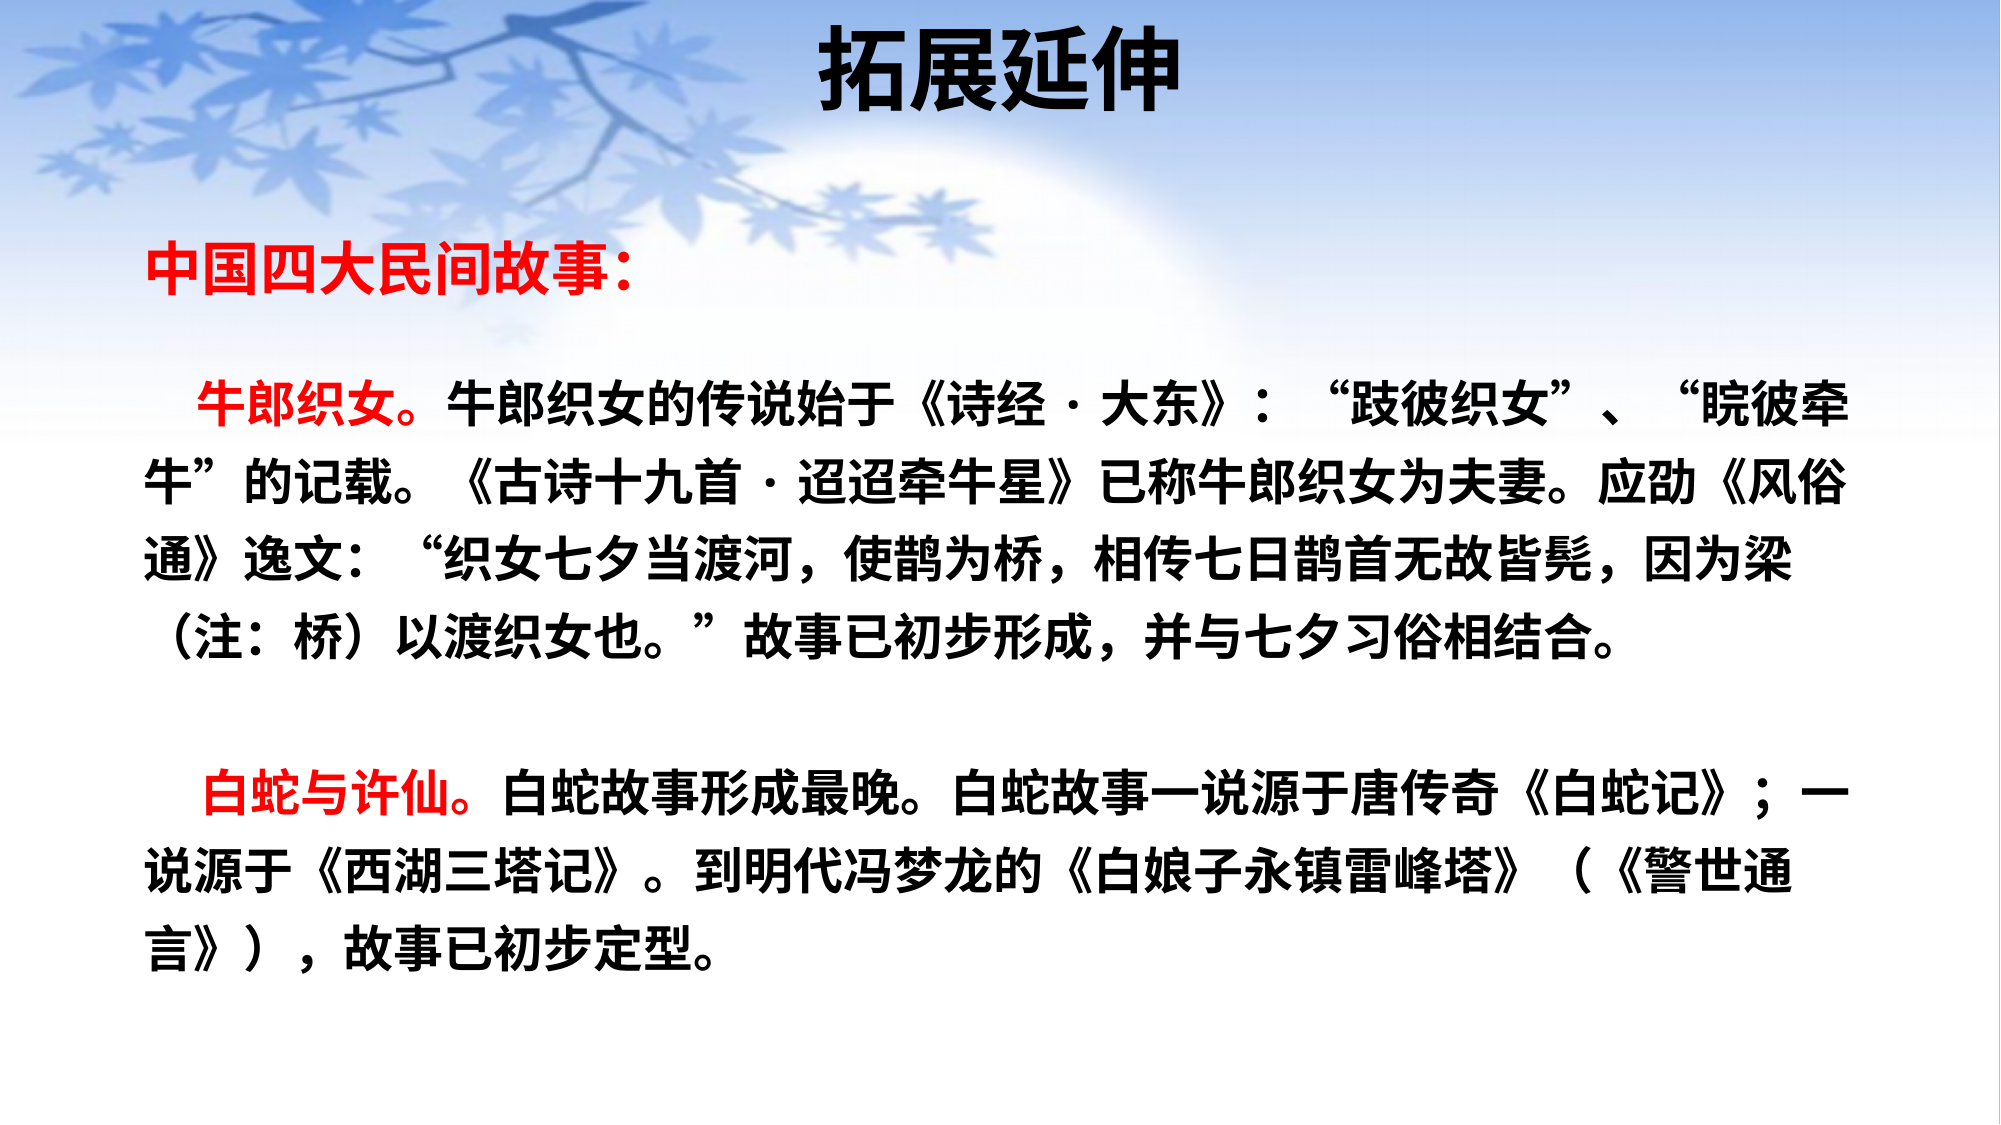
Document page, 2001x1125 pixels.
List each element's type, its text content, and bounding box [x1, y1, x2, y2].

text_box 拓展延伸 [137, 0, 1863, 135]
text_box 中国四大民间故事： 牛郎织女。牛郎织女的传说始于《诗经·大东》：“跂彼织女”、“睆彼牵牛”的记载。《古诗十九首·迢迢牵牛星》已称牛郎织女为夫妻。应劭《风俗通》逸文：“织女七夕当渡河，使鹊为桥，相传七日鹊首无故皆髡，因为梁（注：桥）以渡织女也。”故事已初步形成，并与七夕习俗相结合。 白蛇与许仙。白蛇故事形成最晚。白蛇故事一说源于唐传奇《白蛇记》；一说源于《西湖三塔记》。到明代冯梦龙的《白娘子永镇雷峰塔》（《警世通言》），故事已初步定型。 [128, 203, 1892, 985]
picture [0, 0, 2001, 1125]
